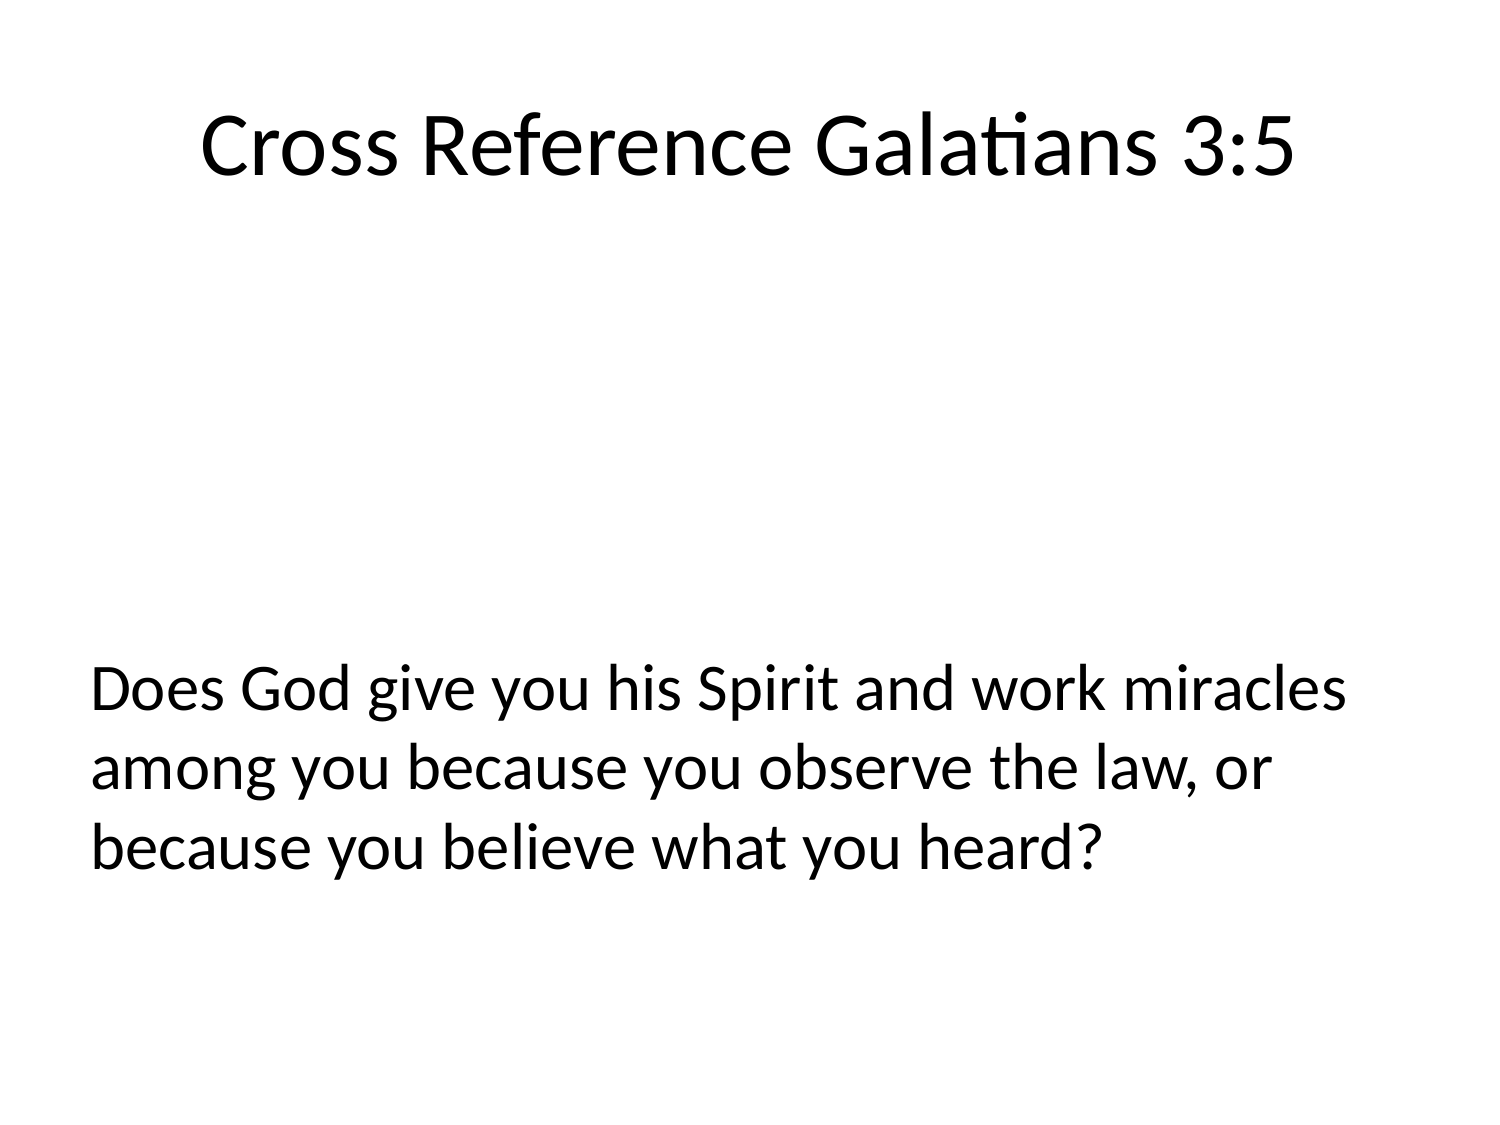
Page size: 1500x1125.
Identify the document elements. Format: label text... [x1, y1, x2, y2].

title Cross Reference Galatians 3:5 [75, 45, 1425, 233]
list Does God give you his Spirit and work miracles among you because you observe the law, or because you believe what you heard? [75, 262, 1425, 1005]
